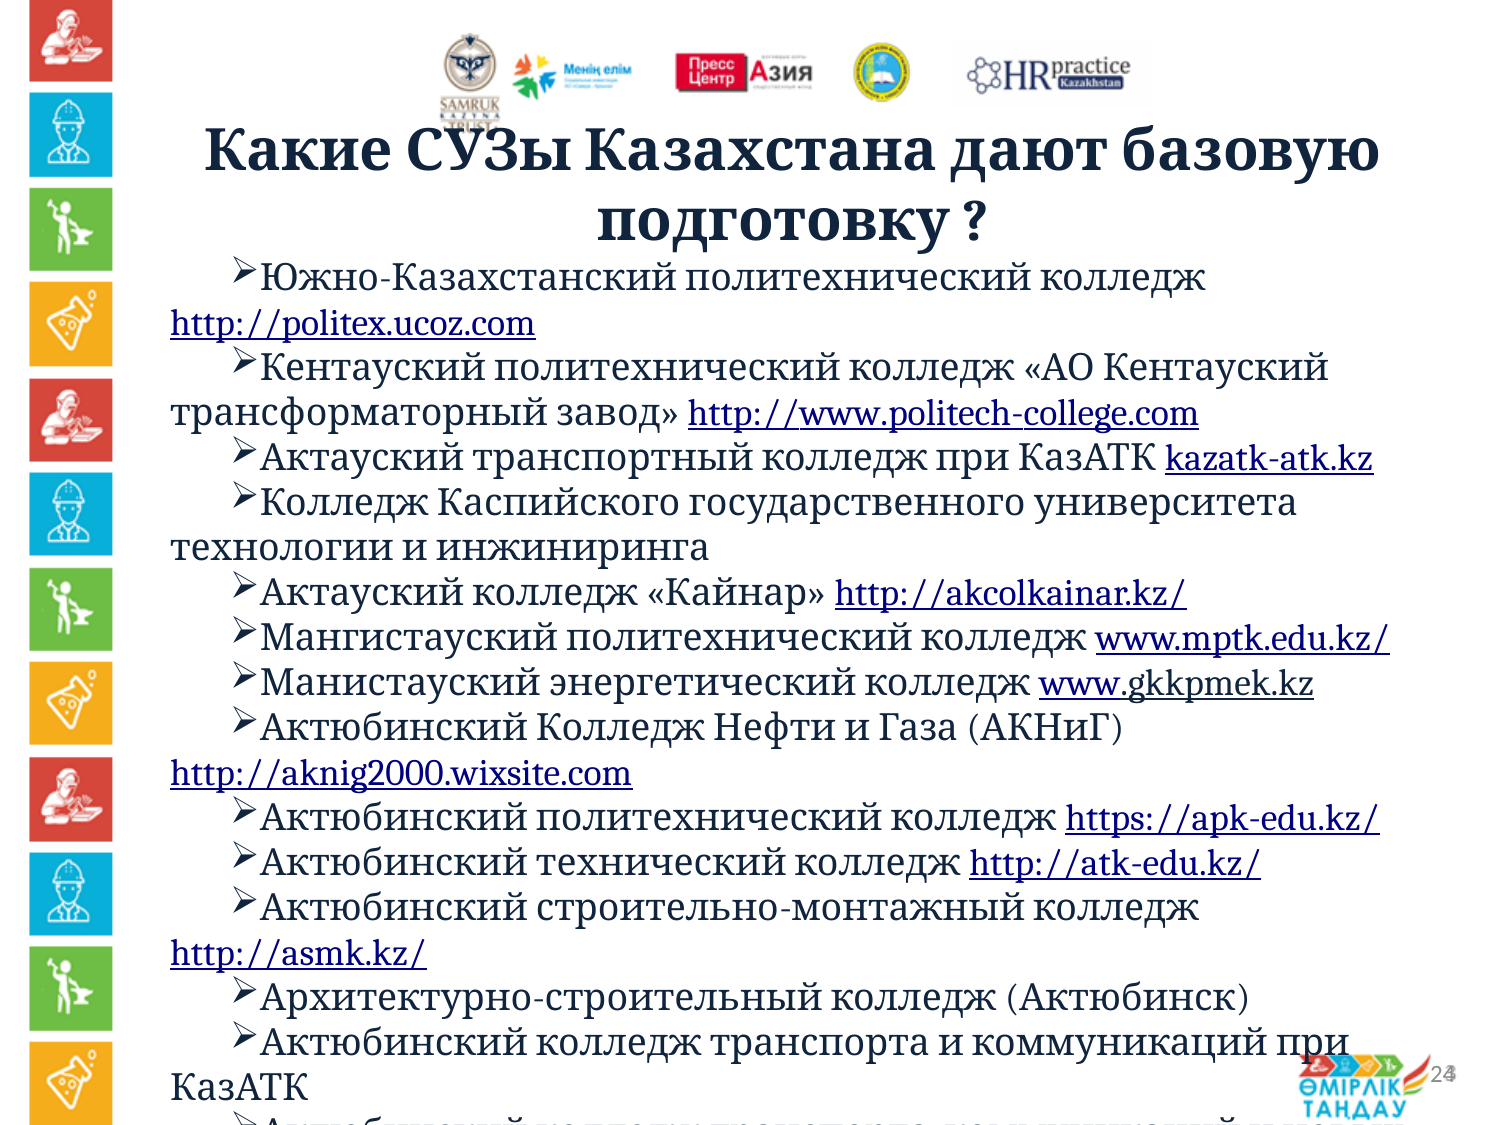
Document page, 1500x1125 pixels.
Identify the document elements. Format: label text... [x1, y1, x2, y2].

slide_number 24 [1432, 1042, 1471, 1103]
text_box Какие СУЗы Казахстана дают базовую подготовку ? Южно-Казахстанский политехнический колледж http://politex.ucoz.com Кентауский политехнический колледж «АО Кентауский трансформаторный завод» http://www.politech-college.com Актауский транспортный колледж при КазАТК kazatk-atk.kz Колледж Каспийского государственного университета технологии и инжиниринга Актауский колледж «Кайнар» http://akcolkainar.kz/ Мангистауский политехнический колледж www.mptk.edu.kz/ Манистауский энергетический колледж www.gkkpmek.kz Актюбинский Колледж Нефти и Газа (АКНиГ) http://aknig2000.wixsite.com Актюбинский политехнический колледж https://apk-edu.kz/ Актюбинский технический колледж http://atk-edu.kz/ Актюбинский строительно-монтажный колледж http://asmk.kz/ Архитектурно-строительный колледж (Актюбинск) Актюбинский колледж транспорта и коммуникаций при КазАТК Актюбинский колледж транспорта, коммуникаций и новых технологий http://aktk-nt.kz [155, 105, 1432, 1125]
picture [0, 0, 1500, 1125]
